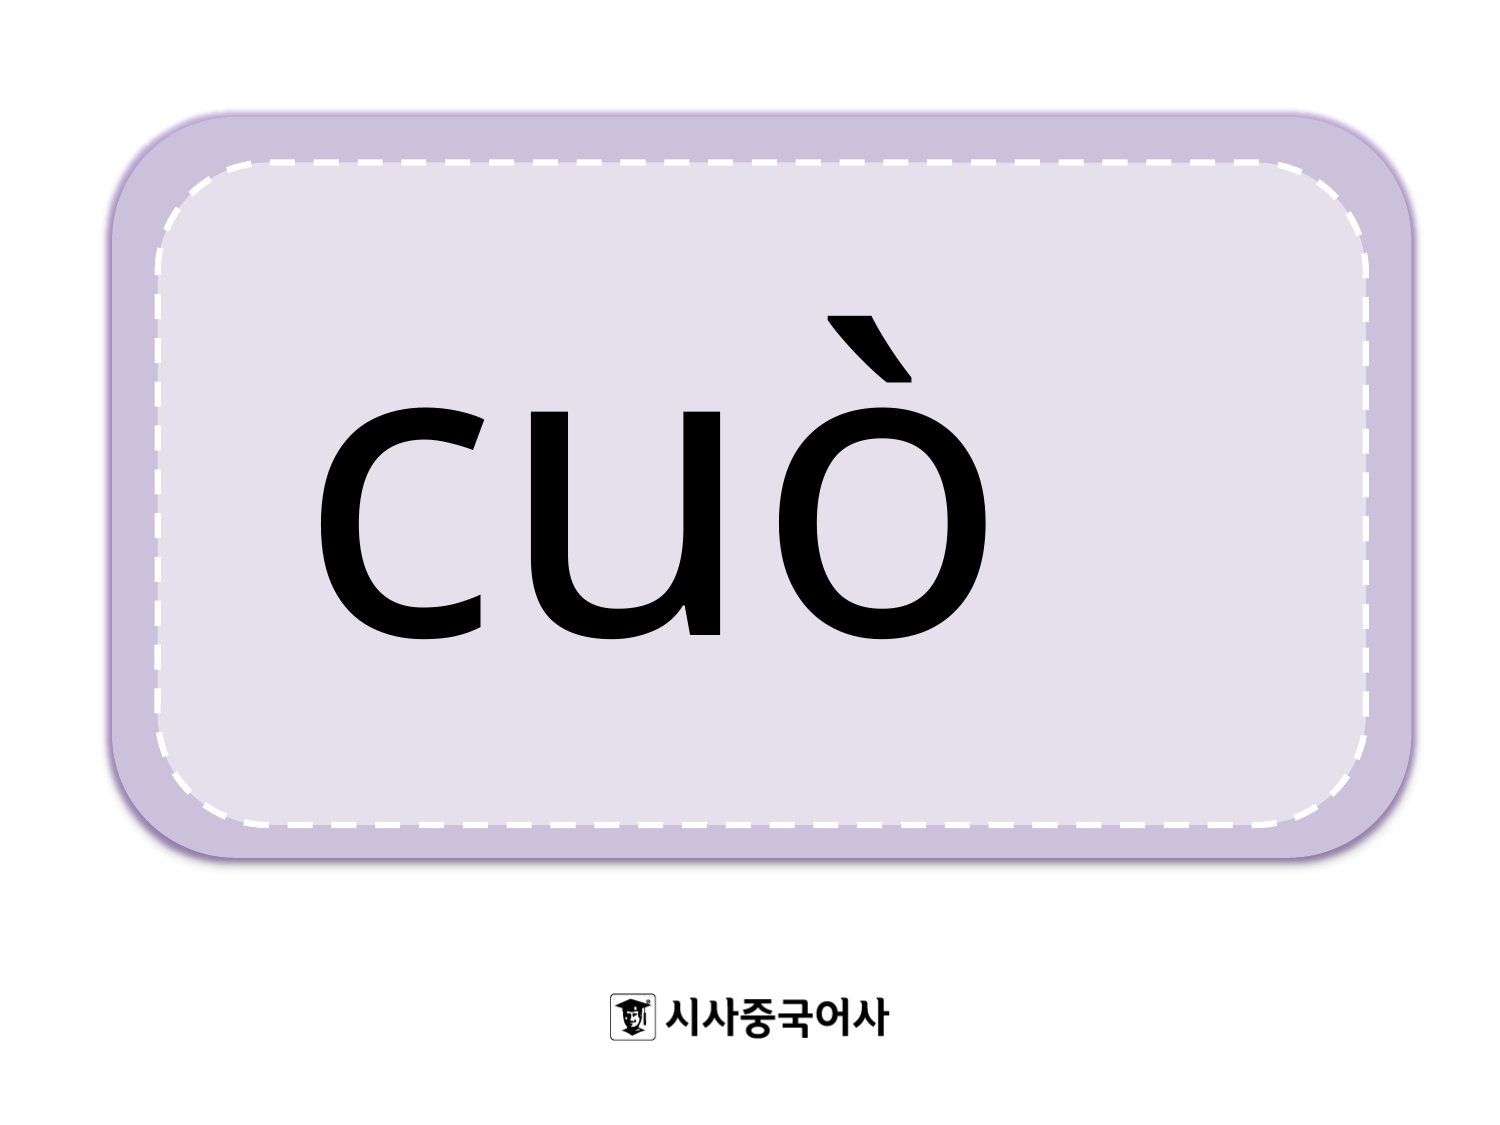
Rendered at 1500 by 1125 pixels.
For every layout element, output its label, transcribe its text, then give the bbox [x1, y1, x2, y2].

text_box cuò [157, 137, 1366, 800]
picture [602, 987, 898, 1047]
